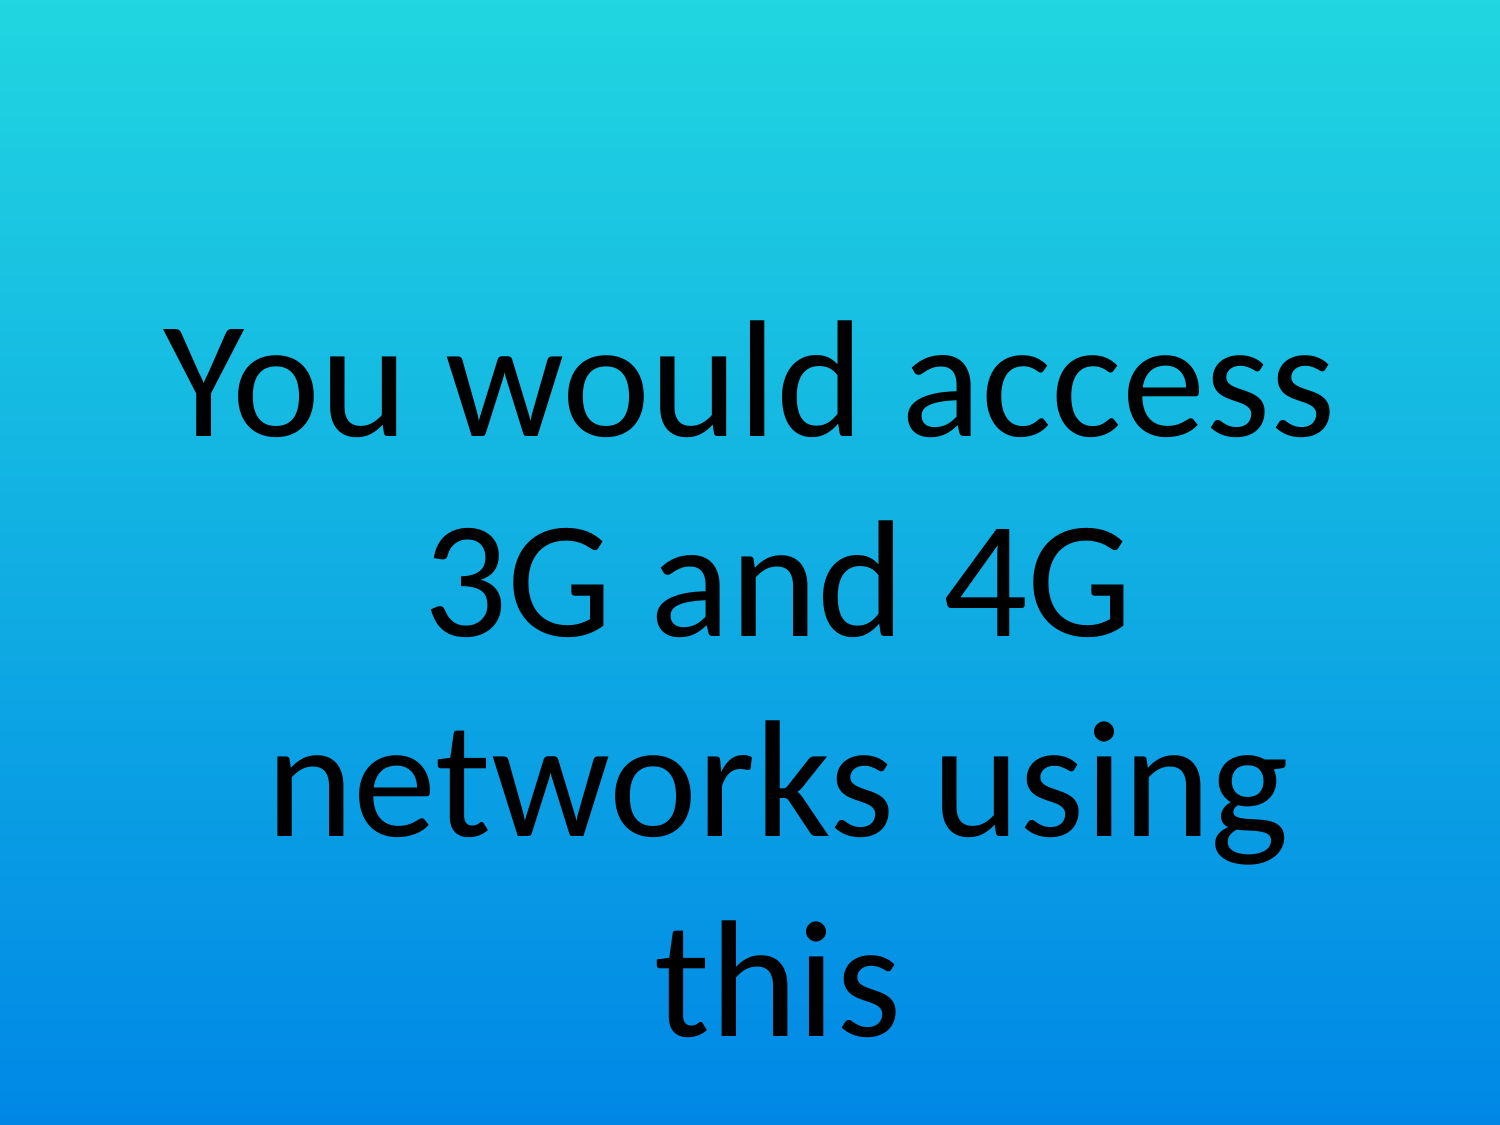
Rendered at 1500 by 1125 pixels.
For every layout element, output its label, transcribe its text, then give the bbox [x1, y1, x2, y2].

list You would access 3G and 4G networks using this [75, 262, 1425, 1005]
